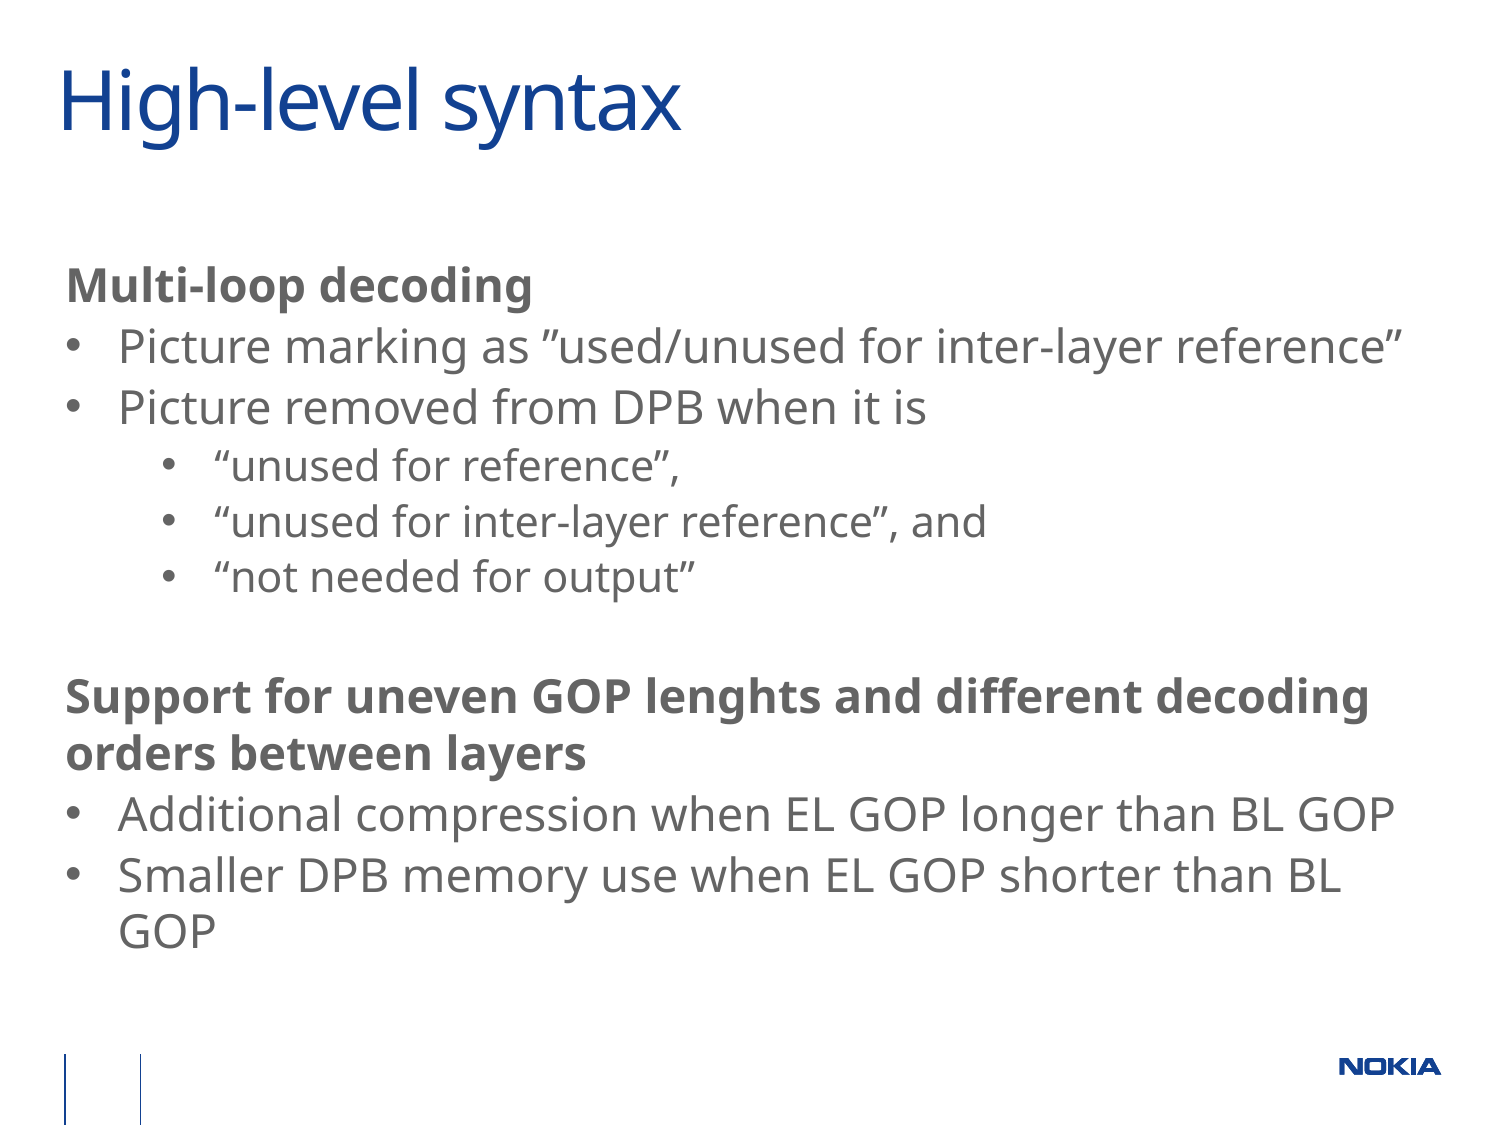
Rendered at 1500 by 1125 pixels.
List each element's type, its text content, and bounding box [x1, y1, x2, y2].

list Multi-loop decoding Picture marking as ”used/unused for inter-layer reference” Picture removed from DPB when it is “unused for reference”, “unused for inter-layer reference”, and “not needed for output” Support for uneven GOP lenghts and different decoding orders between layers Additional compression when EL GOP longer than BL GOP Smaller DPB memory use when EL GOP shorter than BL GOP [64, 255, 1445, 1033]
title High-level syntax [56, 47, 1433, 149]
